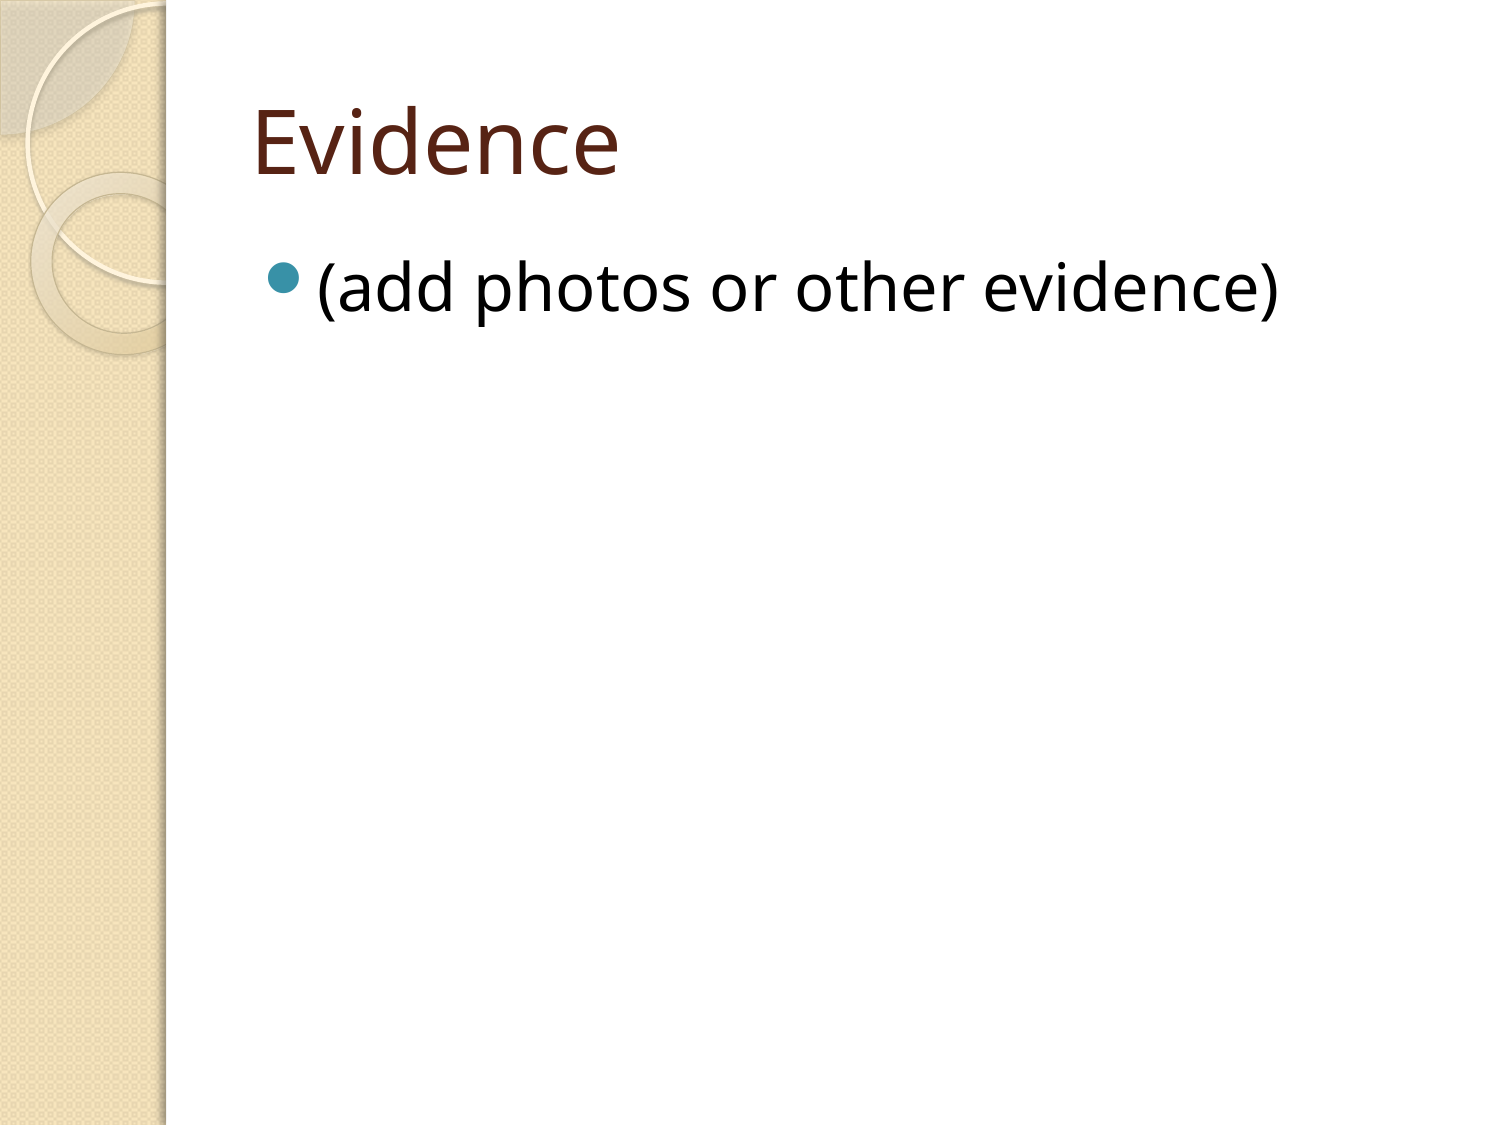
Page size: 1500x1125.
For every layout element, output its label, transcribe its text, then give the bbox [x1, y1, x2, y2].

list (add photos or other evidence) [235, 237, 1466, 1025]
title Evidence [235, 45, 1466, 233]
